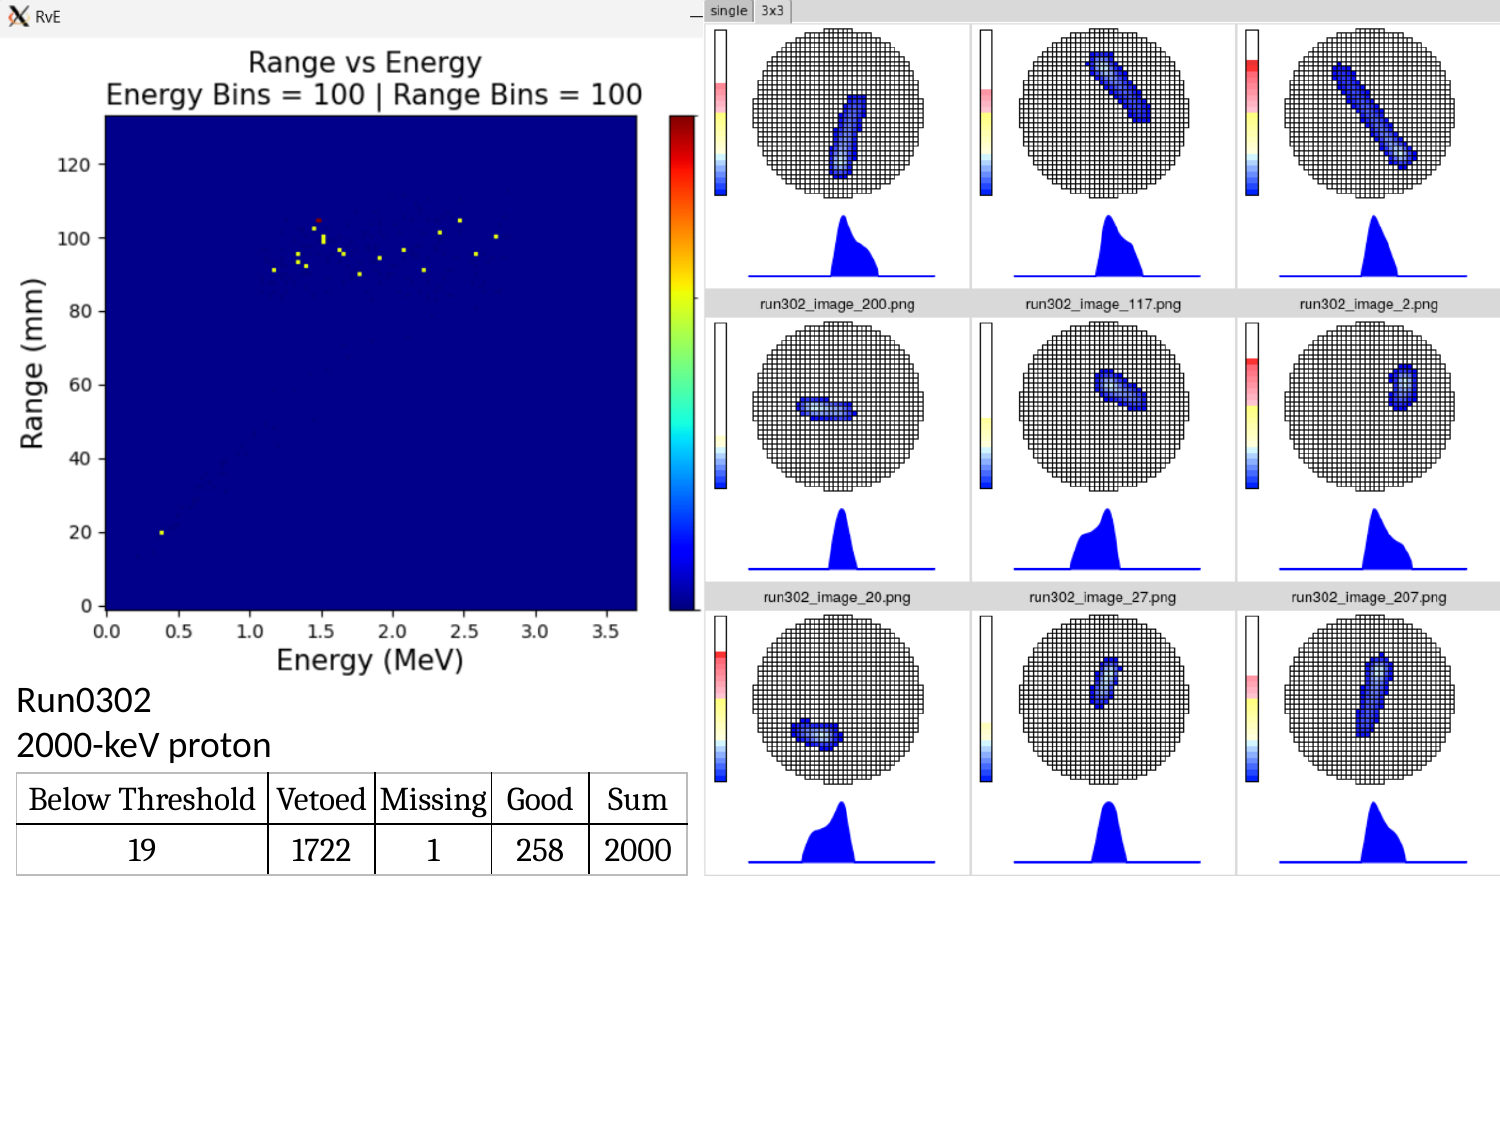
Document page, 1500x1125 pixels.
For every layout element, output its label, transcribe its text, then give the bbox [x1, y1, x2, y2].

table_cell 1 [376, 825, 491, 874]
table_cell 1722 [269, 825, 374, 874]
table_header Vetoed [269, 774, 374, 823]
text_box Run0302 2000-keV proton [1, 680, 287, 772]
table_cell 258 [492, 825, 588, 874]
table_header Missing [376, 774, 491, 823]
table_cell 19 [17, 825, 267, 874]
table_cell 2000 [590, 825, 686, 874]
table_header Good [492, 774, 588, 823]
picture [0, 0, 1500, 876]
table_header Below Threshold [17, 774, 267, 823]
table_header Sum [590, 774, 686, 823]
